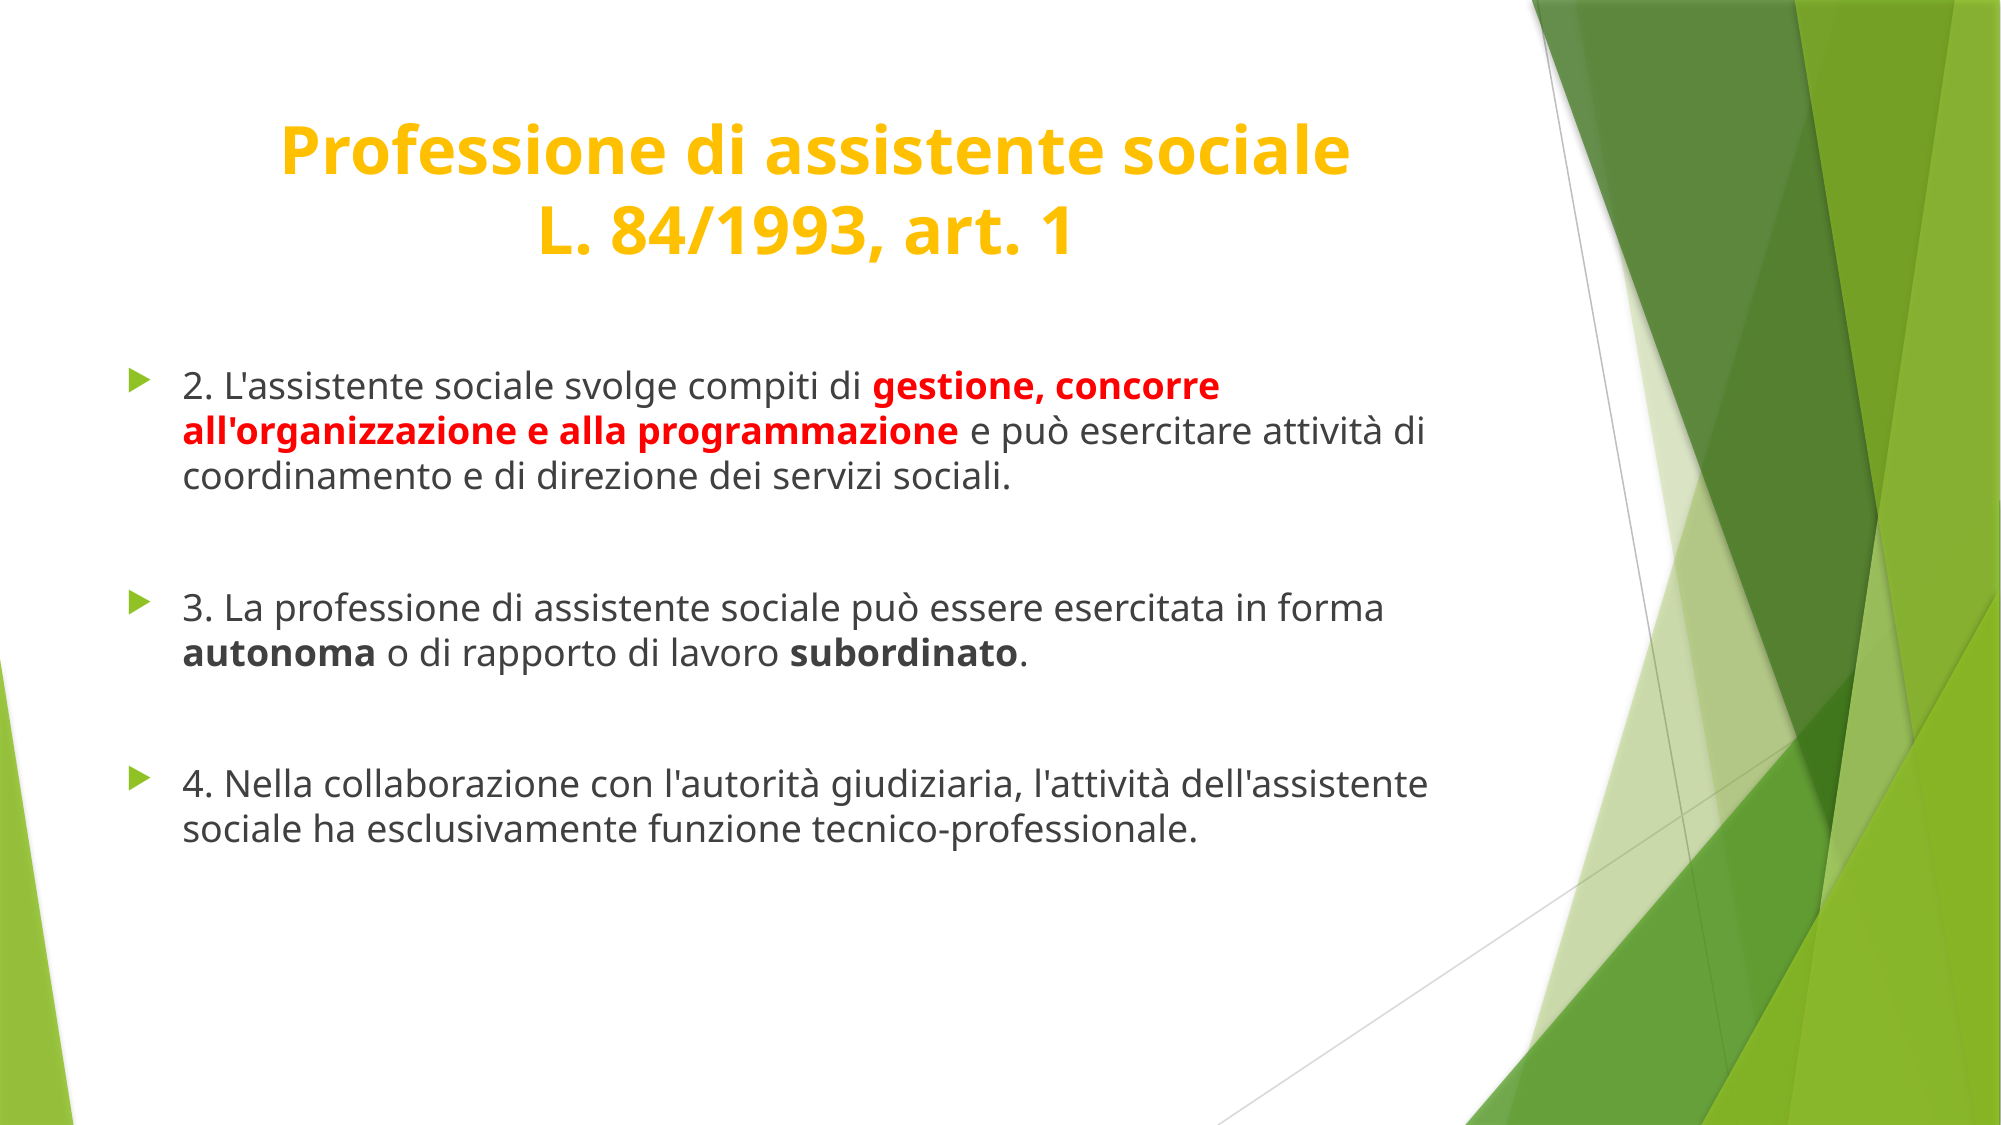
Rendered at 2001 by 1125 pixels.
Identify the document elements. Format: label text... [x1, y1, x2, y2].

title Professione di assistente sociale L. 84/1993, art. 1 [111, 99, 1522, 317]
list 2. L'assistente sociale svolge compiti di gestione, concorre all'organizzazione e alla programmazione e può esercitare attività di coordinamento e di direzione dei servizi sociali. 3. La professione di assistente sociale può essere esercitata in forma autonoma o di rapporto di lavoro subordinato. 4. Nella collaborazione con l'autorità giudiziaria, l'attività dell'assistente sociale ha esclusivamente funzione tecnico-professionale. [111, 354, 1522, 992]
